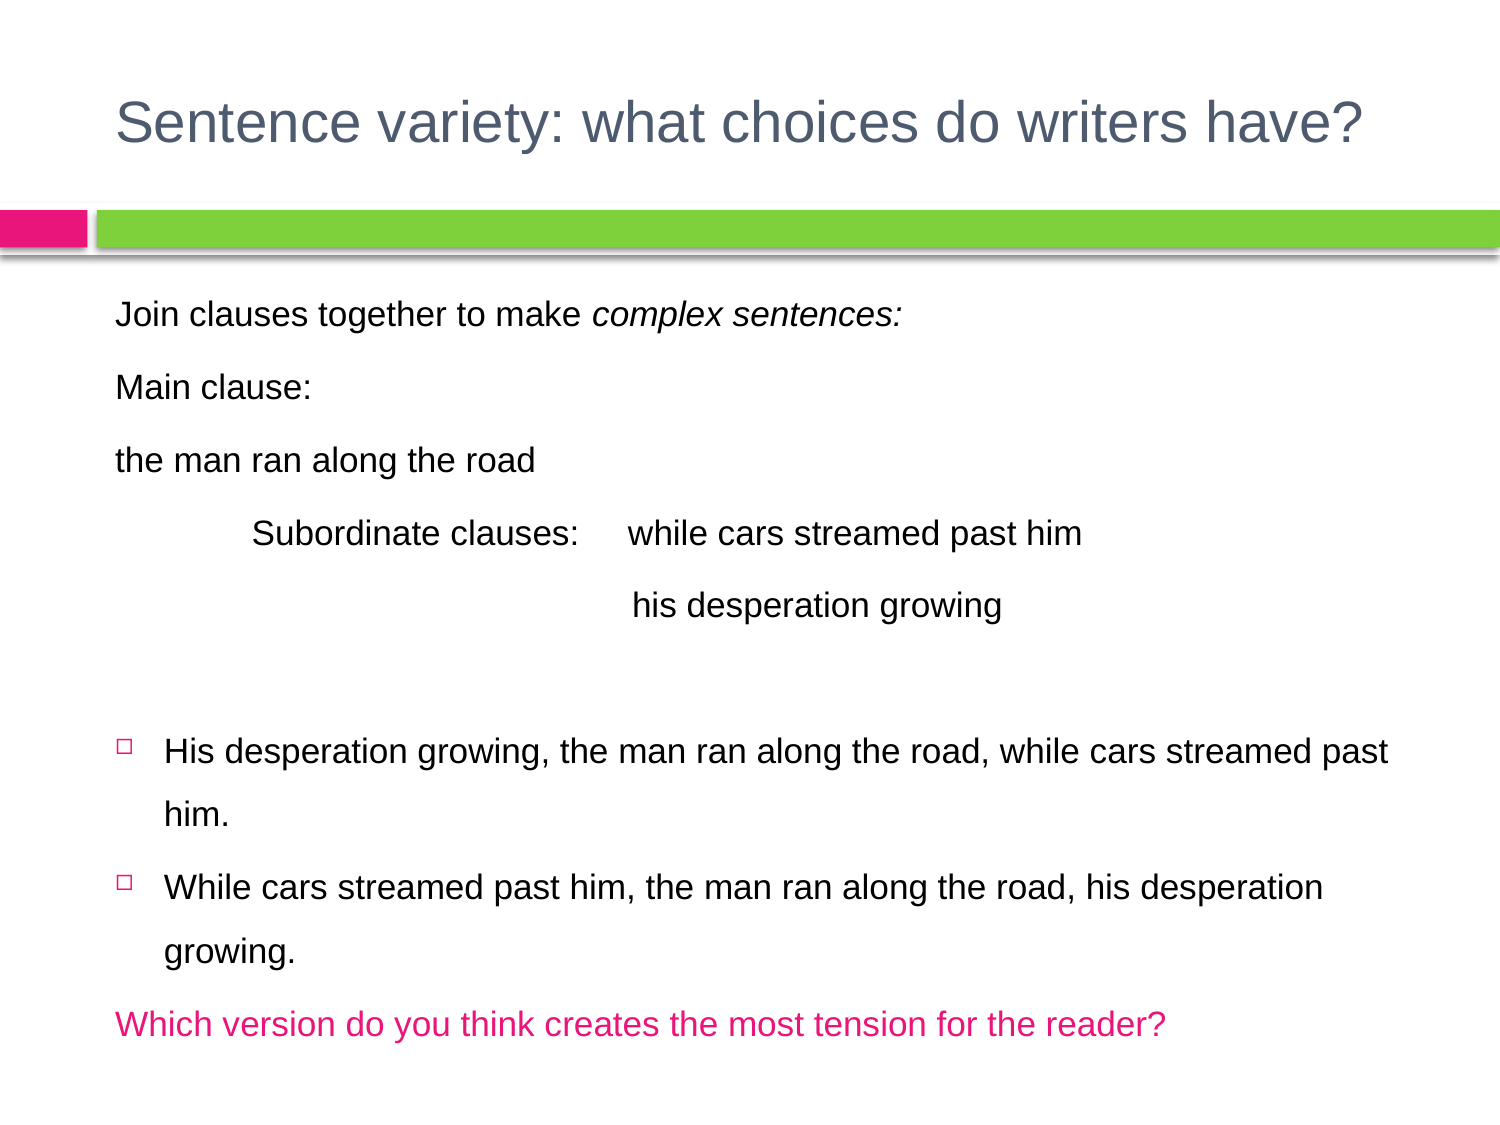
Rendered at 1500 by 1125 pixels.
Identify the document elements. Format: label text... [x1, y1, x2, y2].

title Sentence variety: what choices do writers have? [100, 37, 1438, 200]
list Join clauses together to make complex sentences: Main clause: the man ran along the road Subordinate clauses: while cars streamed past him his desperation growing His desperation growing, the man ran along the road, while cars streamed past him. While cars streamed past him, the man ran along the road, his desperation growing. Which version do you think creates the most tension for the reader? [100, 262, 1471, 1059]
